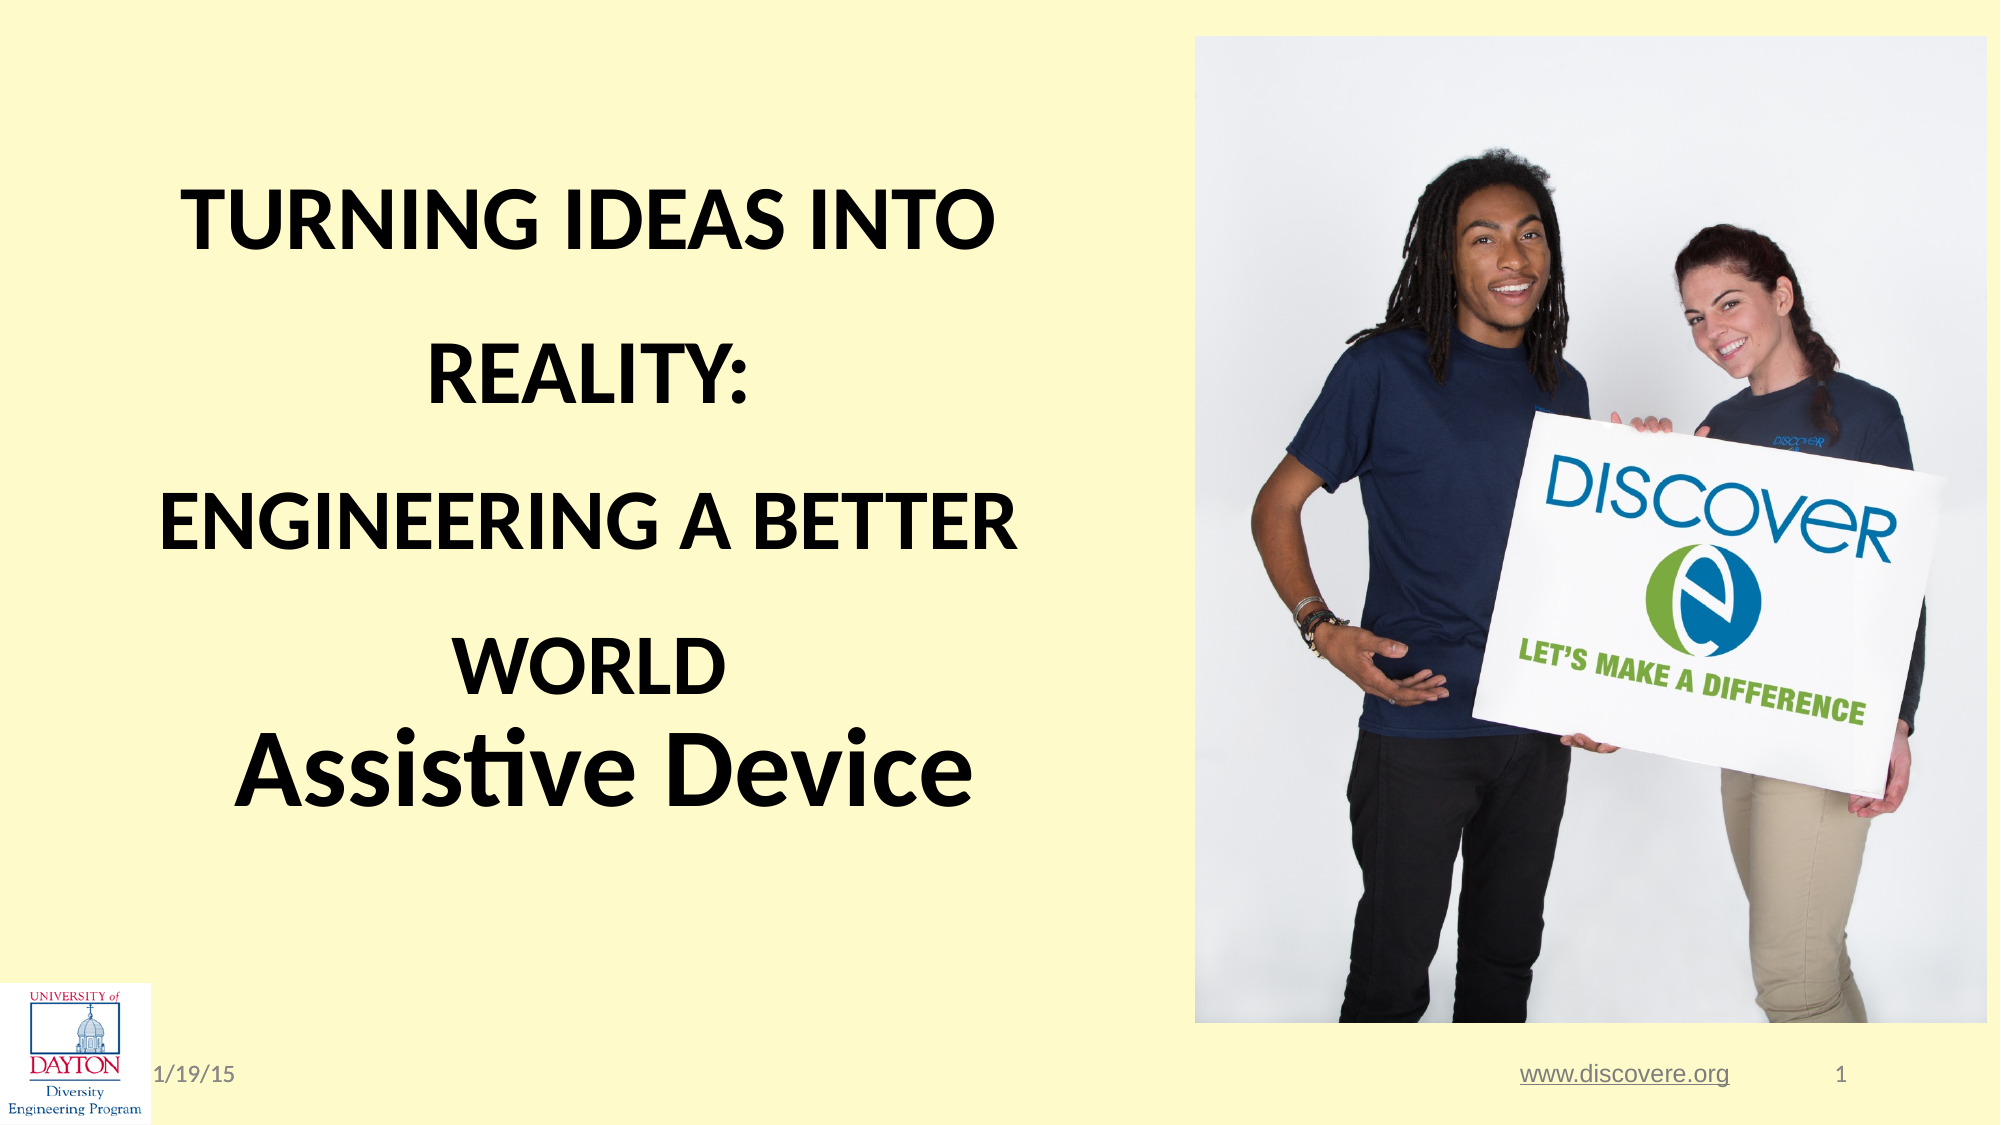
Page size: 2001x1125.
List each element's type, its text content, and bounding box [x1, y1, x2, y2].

picture [1195, 35, 1987, 1023]
title TURNING IDEAS INTO REALITY: ENGINEERING A BETTER WORLD [13, 405, 1165, 720]
picture [0, 983, 151, 1125]
subtitle Assistive Device [129, 701, 1081, 973]
text_box www.discovere.org [1504, 1049, 1806, 1095]
